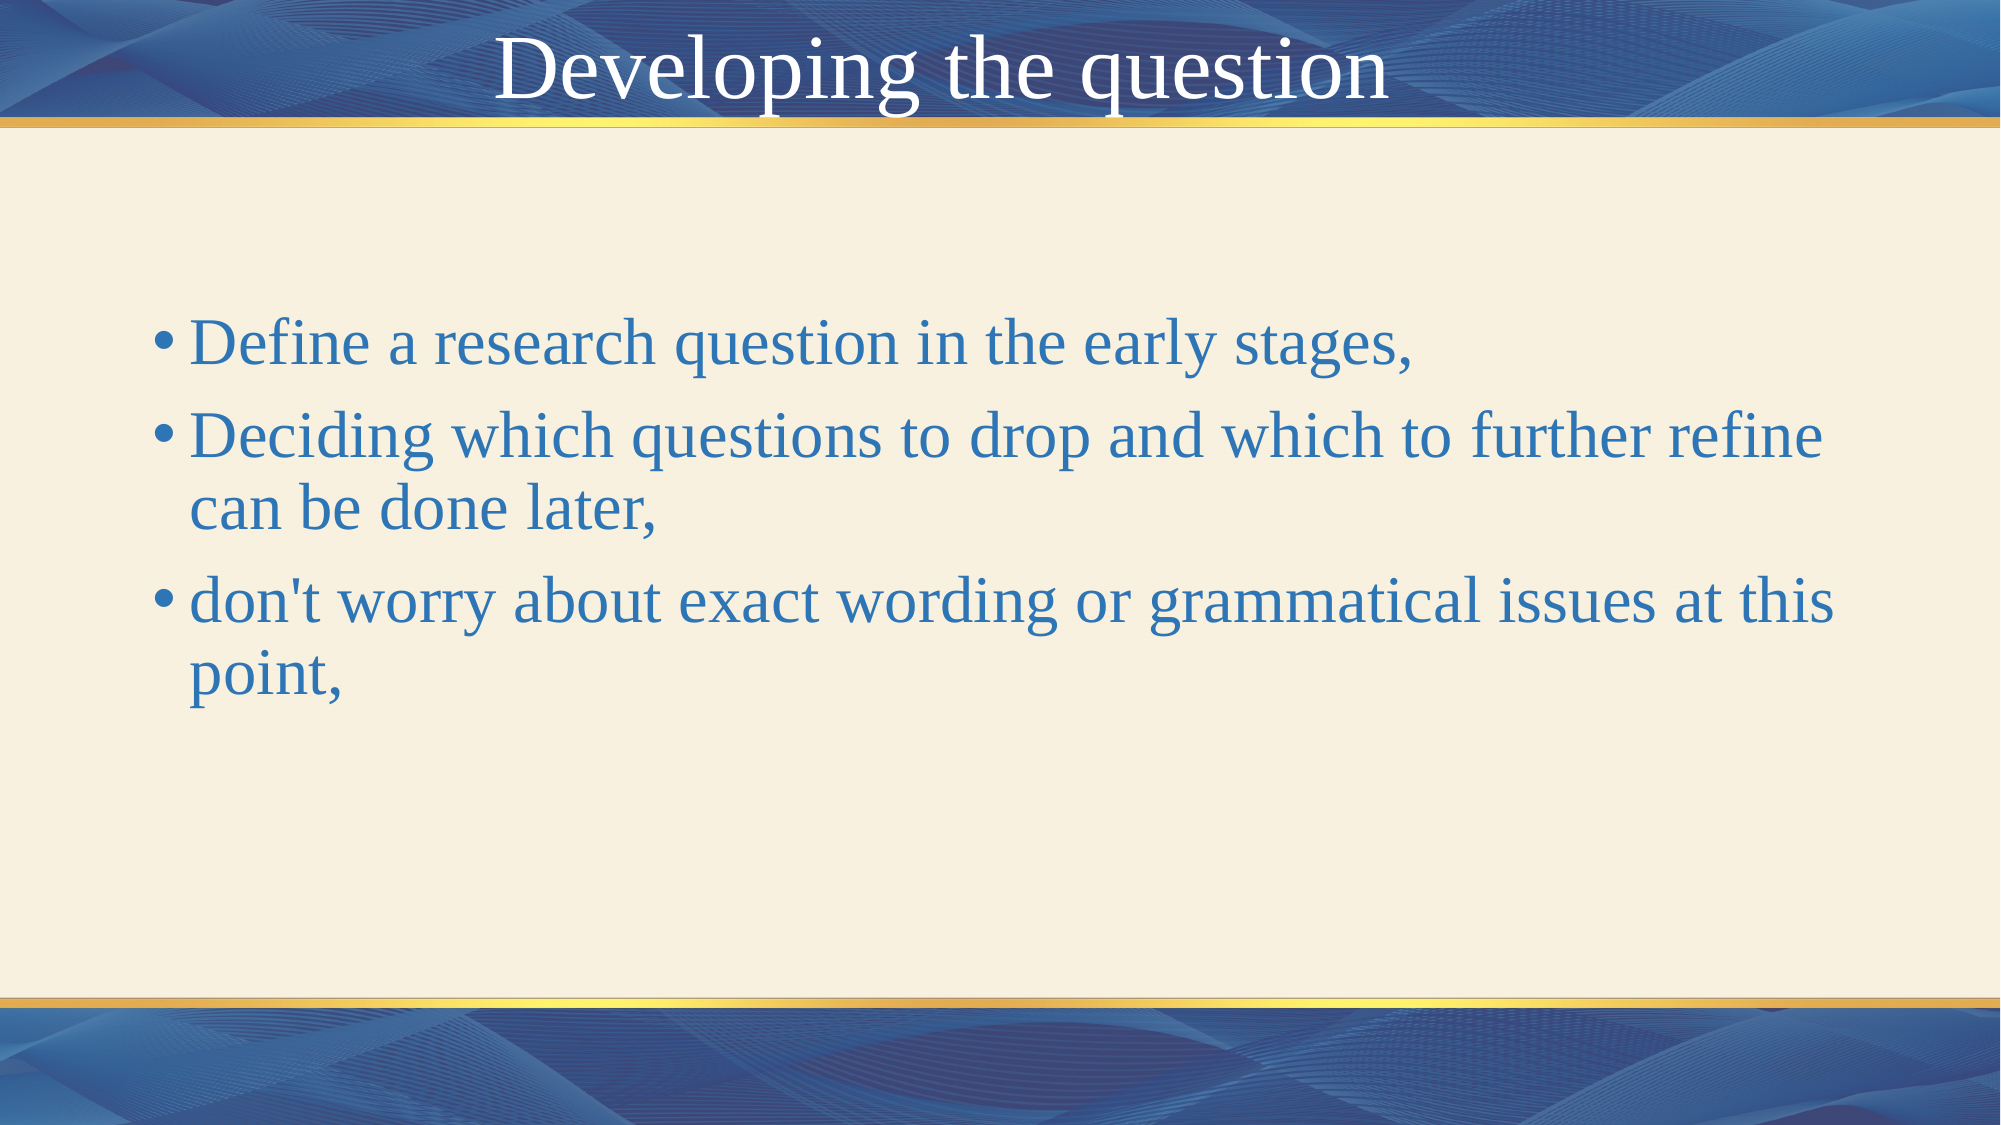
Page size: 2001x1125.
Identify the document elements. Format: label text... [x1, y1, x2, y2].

picture [0, 0, 2001, 1125]
list Define a research question in the early stages, Deciding which questions to drop and which to further refine can be done later, don't worry about exact wording or grammatical issues at this point, [137, 299, 1863, 1014]
title Developing the question [478, 0, 1829, 138]
